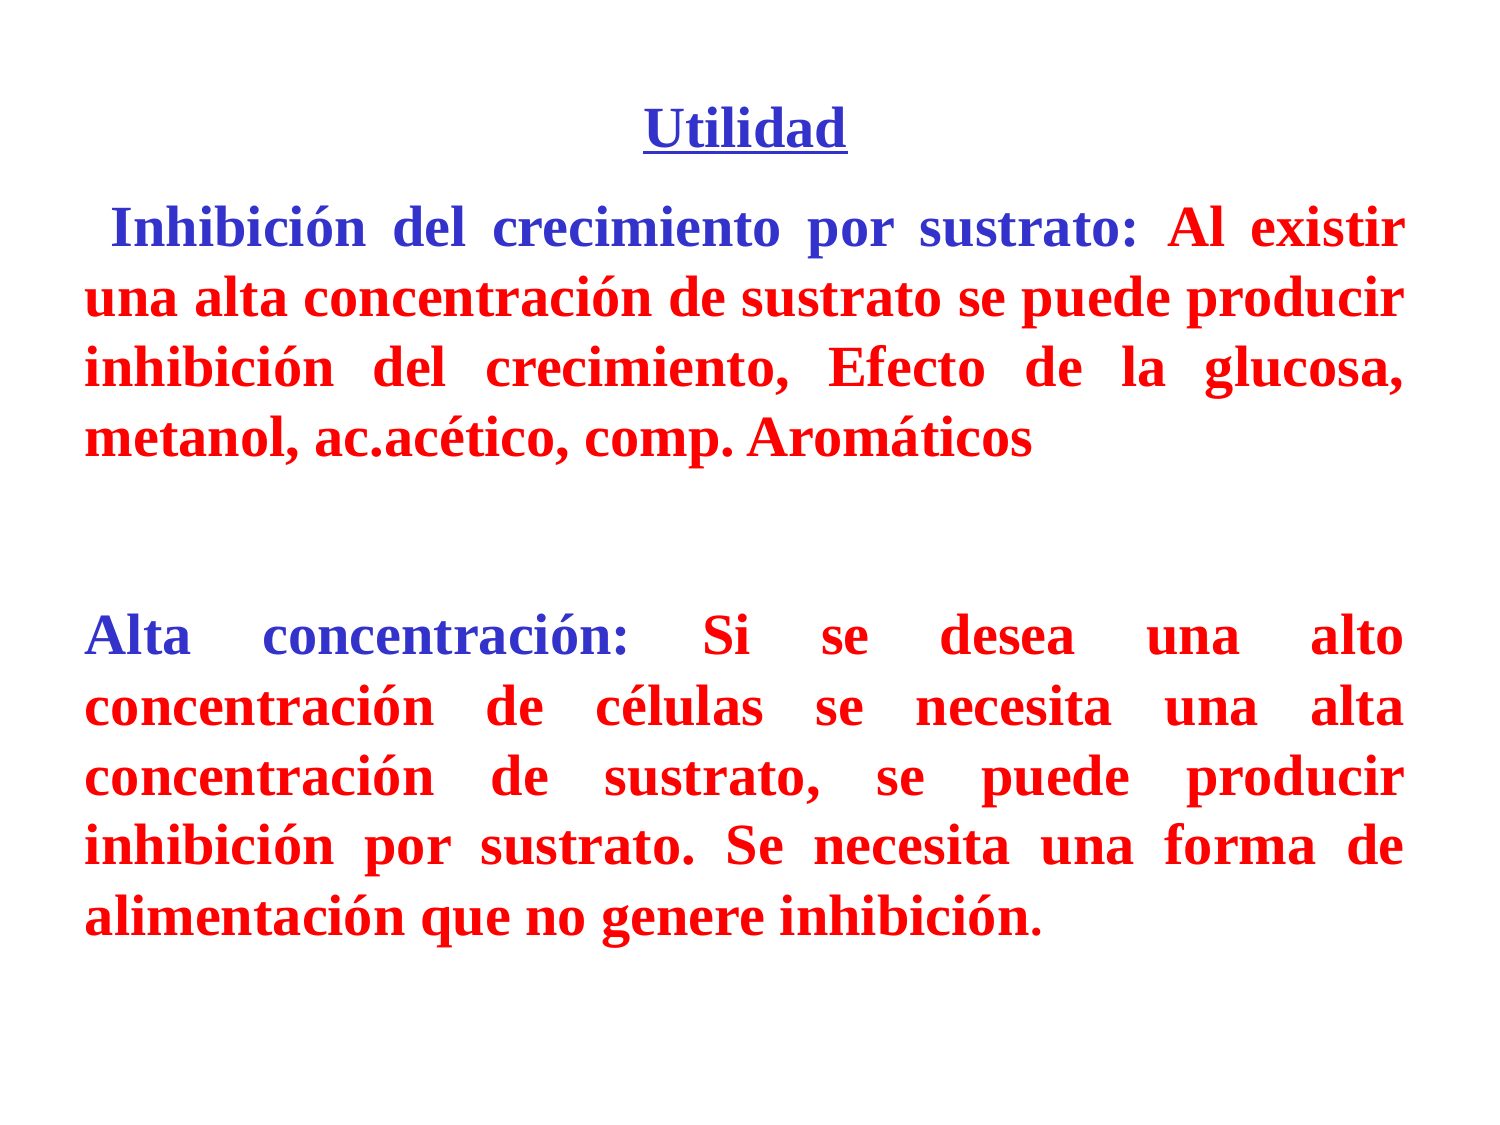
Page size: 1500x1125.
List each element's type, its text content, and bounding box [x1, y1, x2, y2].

text_box Utilidad Inhibición del crecimiento por sustrato: Al existir una alta concentración de sustrato se puede producir inhibición del crecimiento, Efecto de la glucosa, metanol, ac.acético, comp. Aromáticos Alta concentración: Si se desea una alto concentración de células se necesita una alta concentración de sustrato, se puede producir inhibición por sustrato. Se necesita una forma de alimentación que no genere inhibición. [70, 81, 1421, 1125]
